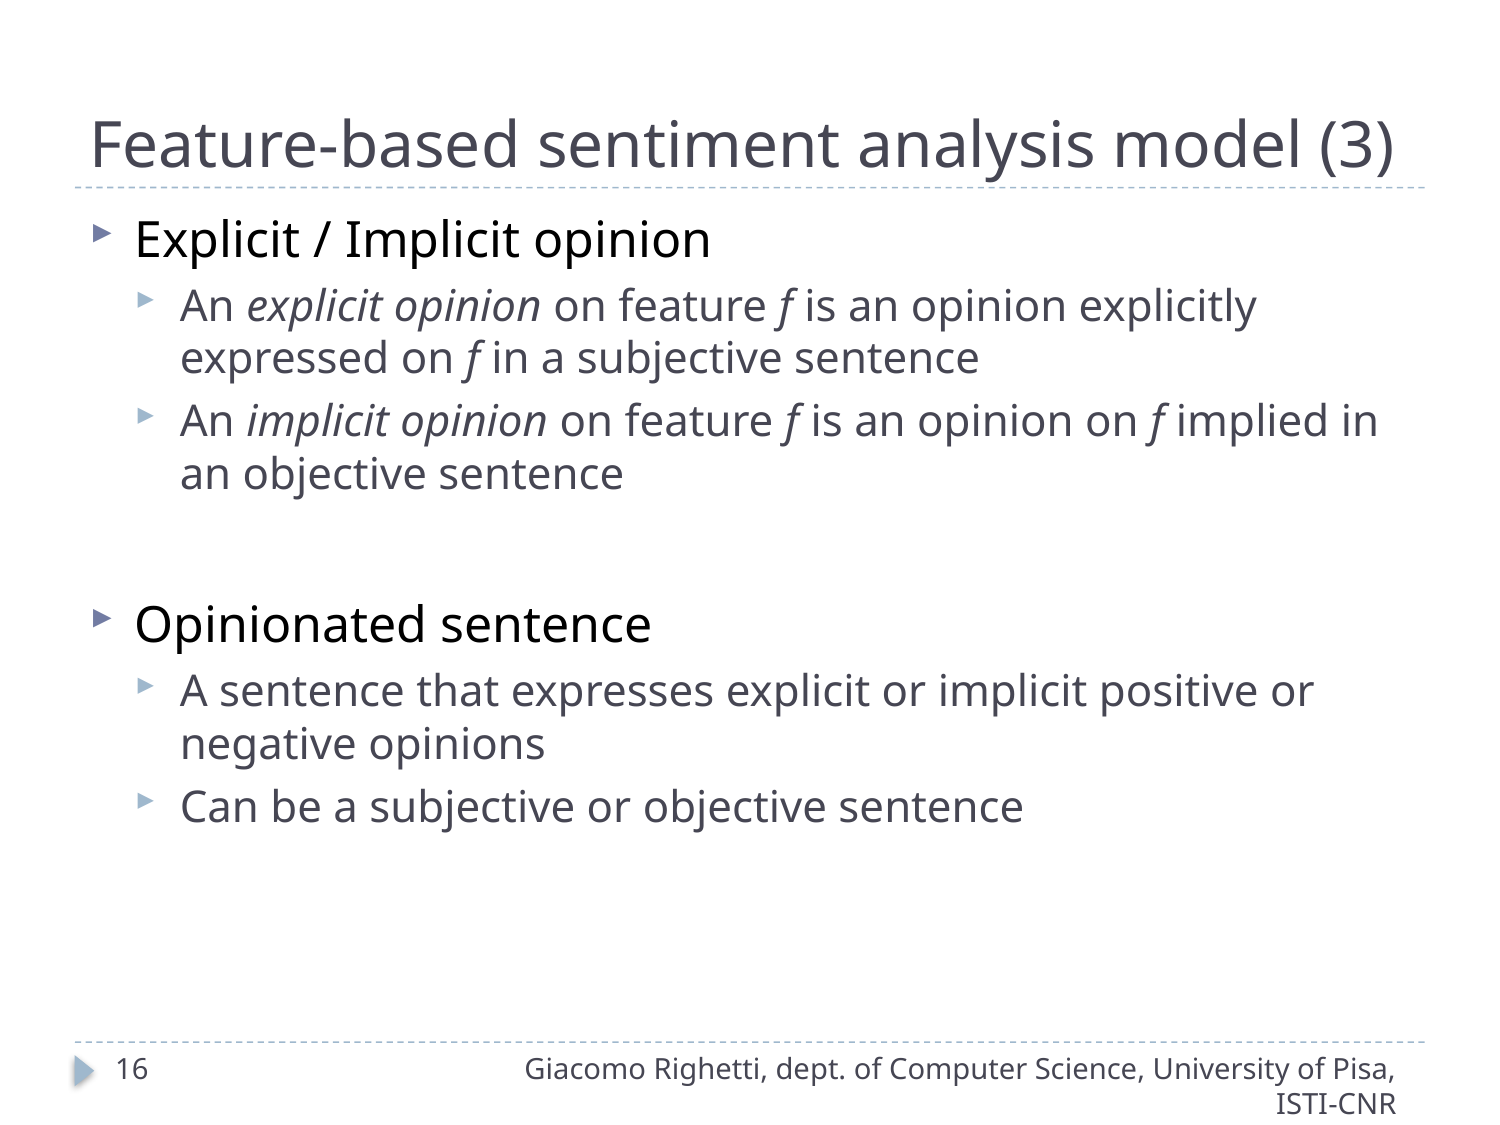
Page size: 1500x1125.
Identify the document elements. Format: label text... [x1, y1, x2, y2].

list Explicit / Implicit opinion An explicit opinion on feature f is an opinion explicitly expressed on f in a subjective sentence An implicit opinion on feature f is an opinion on f implied in an objective sentence Opinionated sentence A sentence that expresses explicit or implicit positive or negative opinions Can be a subjective or objective sentence [75, 200, 1425, 1010]
title Feature-based sentiment analysis model (3) [75, 24, 1425, 188]
slide_number 16 [100, 1042, 426, 1103]
footer Giacomo Righetti, dept. of Computer Science, University of Pisa, ISTI-CNR [475, 1042, 1412, 1125]
